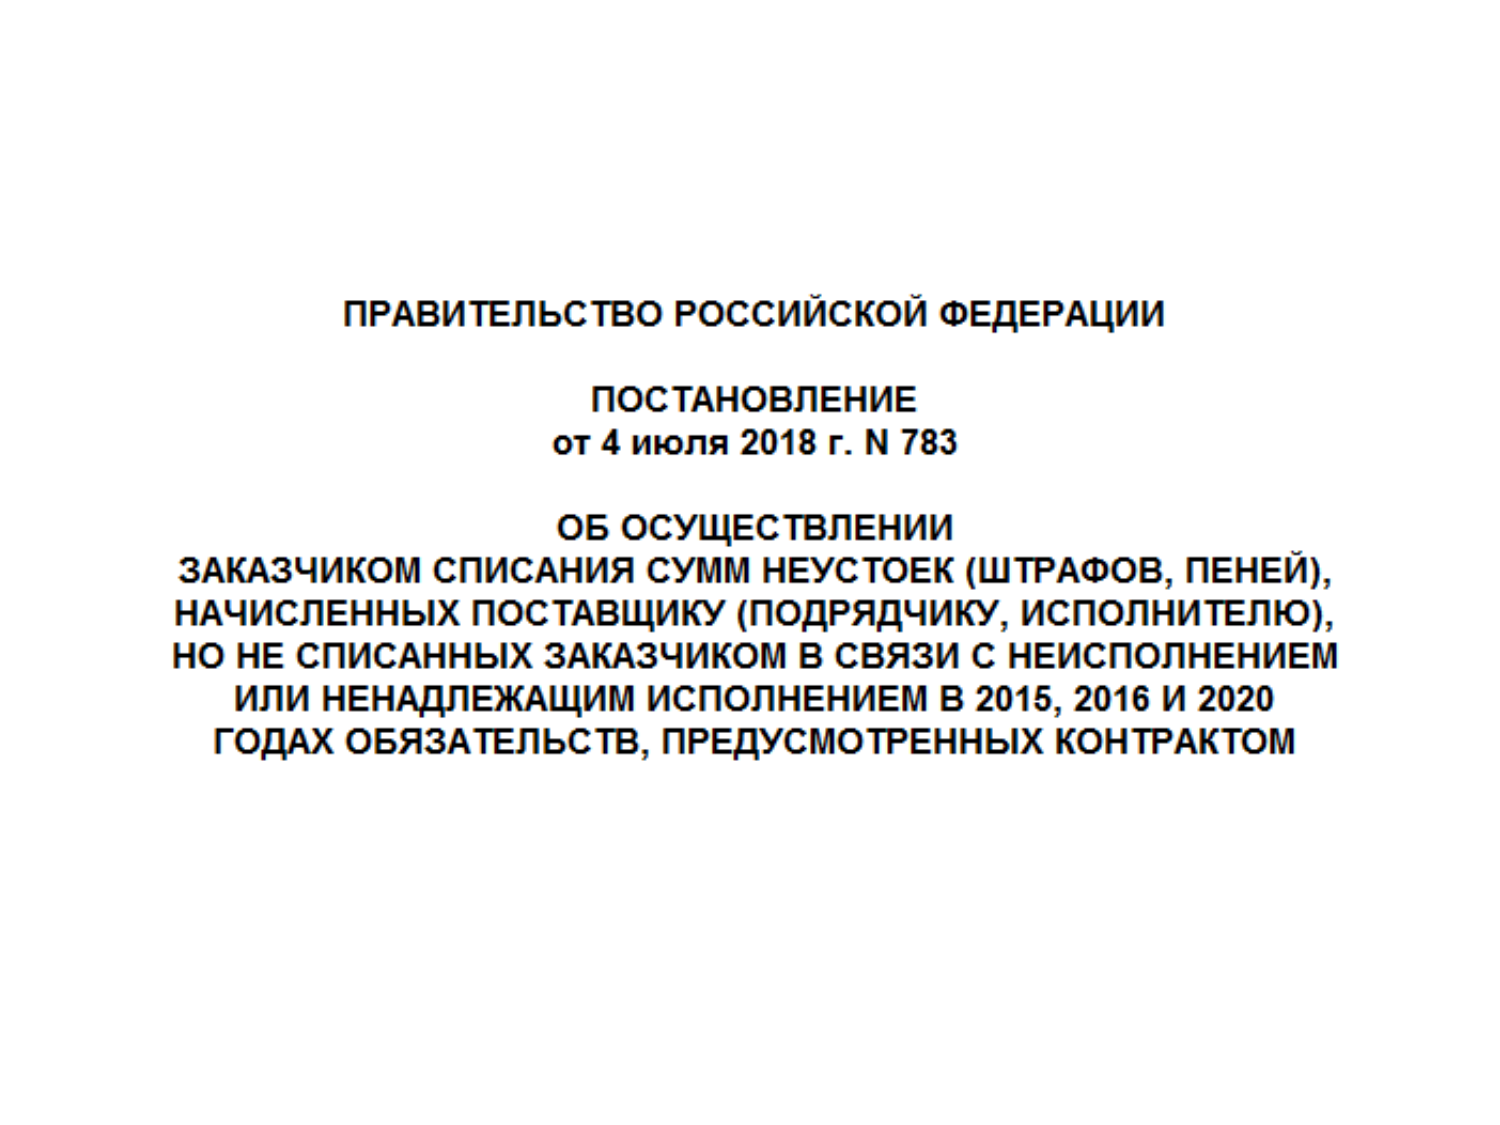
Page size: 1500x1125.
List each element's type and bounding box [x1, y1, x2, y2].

picture [60, 266, 1461, 796]
